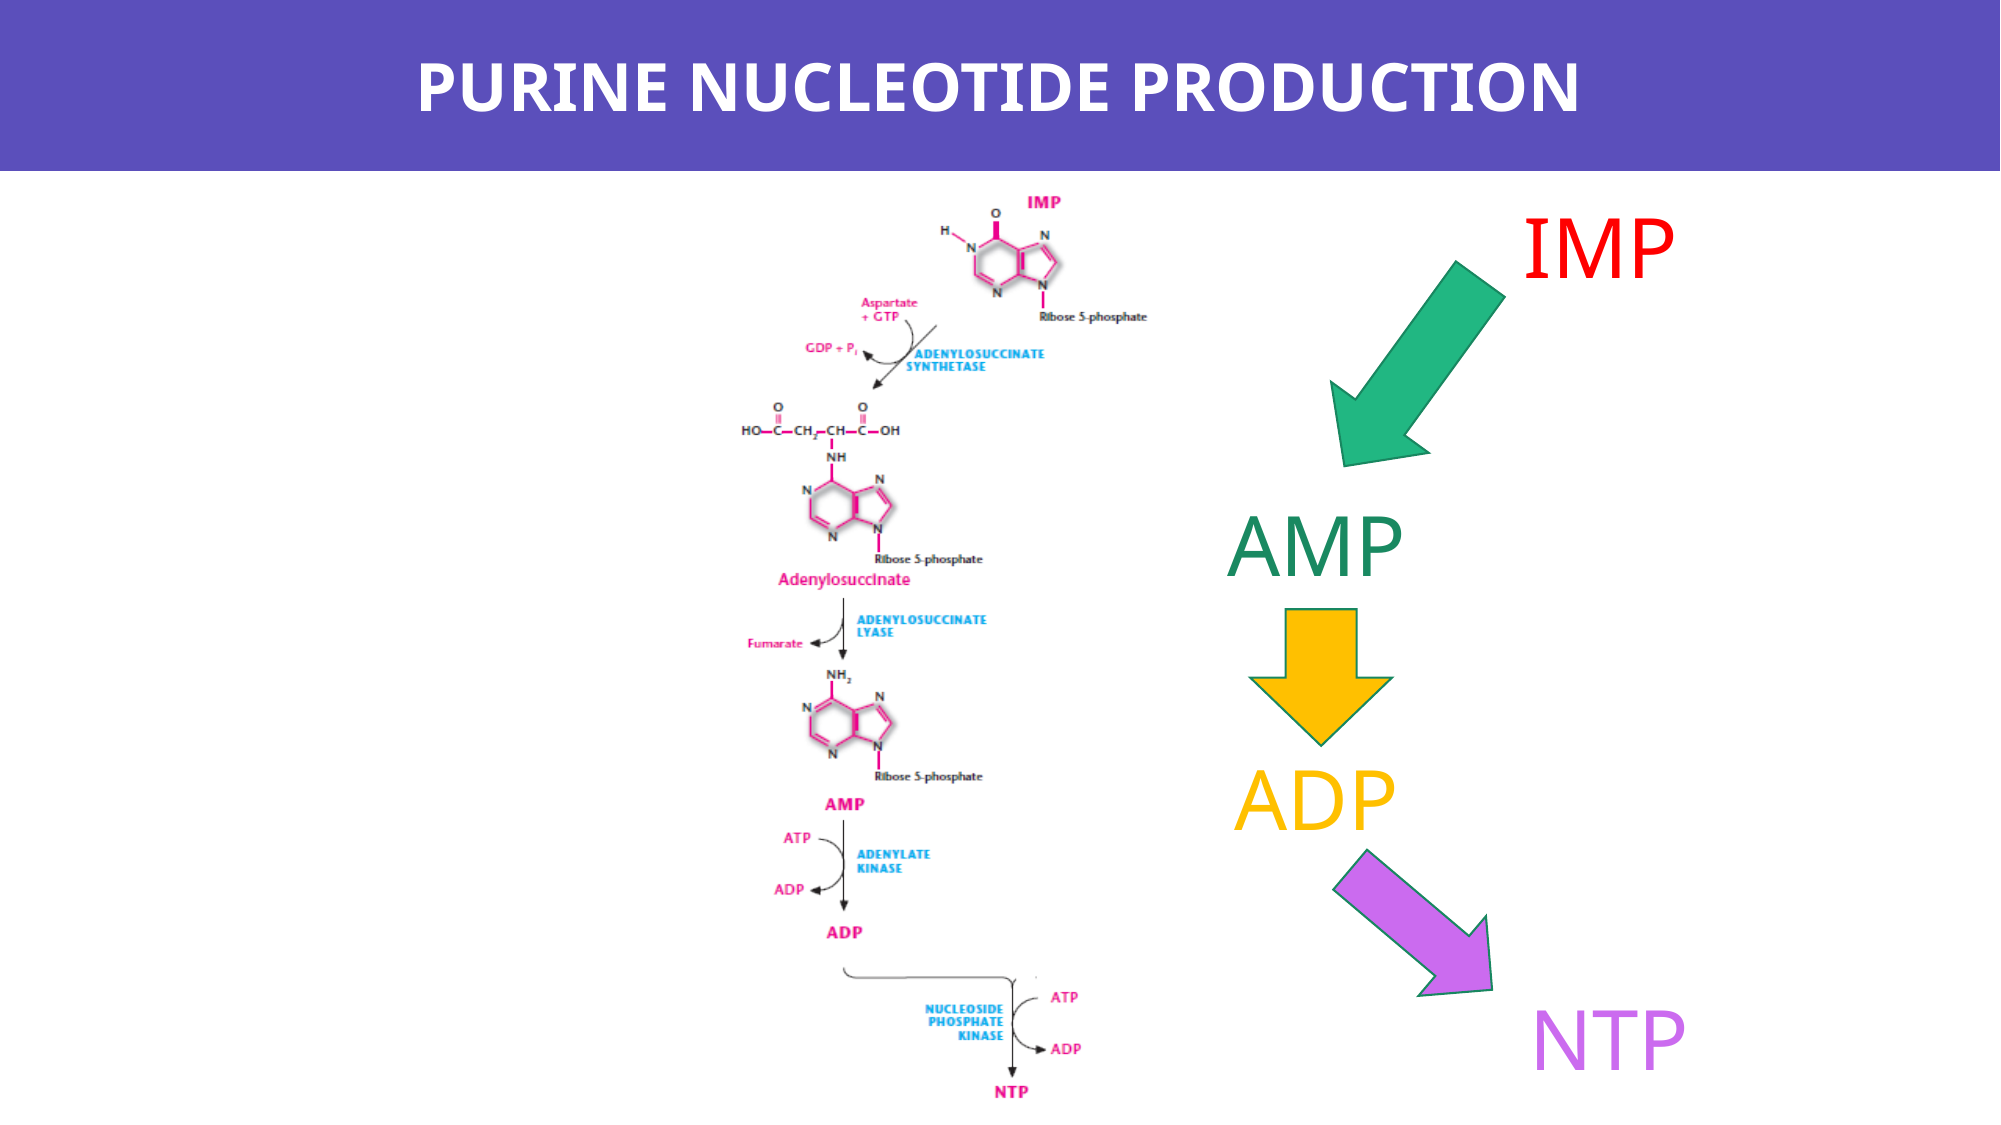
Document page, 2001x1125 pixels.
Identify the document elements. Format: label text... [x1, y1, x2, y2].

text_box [1250, 187, 1842, 1082]
text_box AMP [1189, 485, 1250, 601]
text_box ADP [1189, 739, 1250, 854]
picture [0, 0, 2000, 1125]
